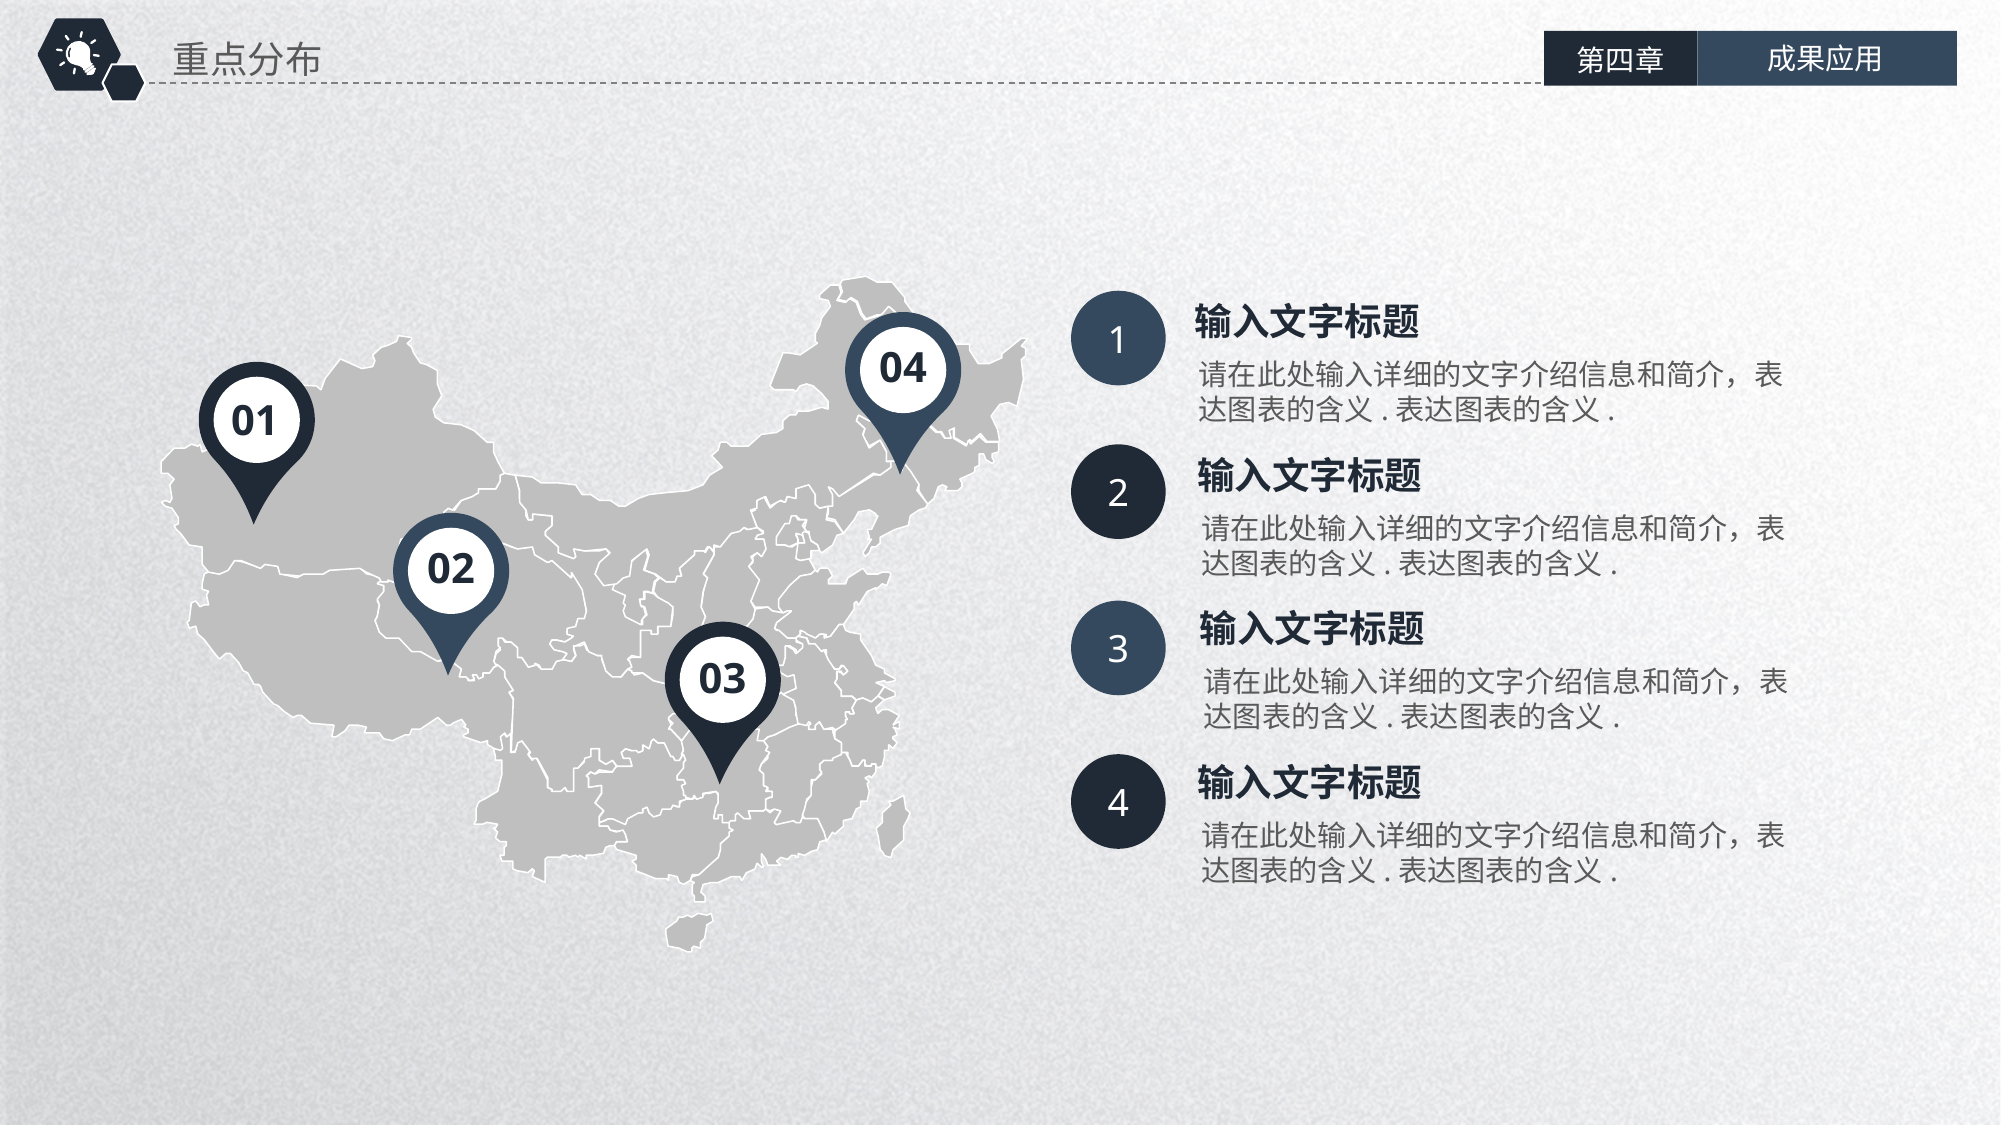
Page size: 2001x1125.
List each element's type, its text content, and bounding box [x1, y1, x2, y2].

text_box [1695, 29, 1959, 88]
text_box 输入文字标题 [1182, 444, 1466, 491]
text_box 2 [1068, 442, 1168, 542]
text_box [65, 41, 97, 76]
text_box 成果应用 [1695, 34, 1956, 82]
text_box 3 [1068, 598, 1168, 698]
text_box 请在此处输入详细的文字介绍信息和简介，表达图表的含义.表达图表的含义. [1188, 656, 1823, 787]
text_box 请在此处输入详细的文字介绍信息和简介，表达图表的含义.表达图表的含义. [1183, 349, 1818, 480]
text_box 请在此处输入详细的文字介绍信息和简介，表达图表的含义.表达图表的含义. [1186, 502, 1821, 634]
text_box 输入文字标题 [1182, 751, 1466, 798]
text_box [838, 311, 968, 429]
text_box 4 [1068, 752, 1168, 851]
text_box [64, 34, 70, 41]
text_box [1542, 29, 1695, 82]
text_box [100, 62, 148, 104]
text_box [1544, 83, 1695, 88]
picture [0, 0, 2001, 1125]
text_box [386, 512, 516, 630]
text_box 输入文字标题 [1185, 597, 1469, 645]
text_box 1 [1068, 288, 1168, 388]
text_box [37, 18, 121, 91]
text_box 重点分布 [161, 30, 469, 82]
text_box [160, 275, 1029, 953]
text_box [658, 621, 788, 738]
text_box 请在此处输入详细的文字介绍信息和简介，表达图表的含义.表达图表的含义. [1186, 809, 1821, 941]
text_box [196, 361, 315, 479]
text_box 第四章 [1544, 36, 1698, 83]
text_box 输入文字标题 [1179, 290, 1464, 338]
text_box [59, 61, 66, 67]
